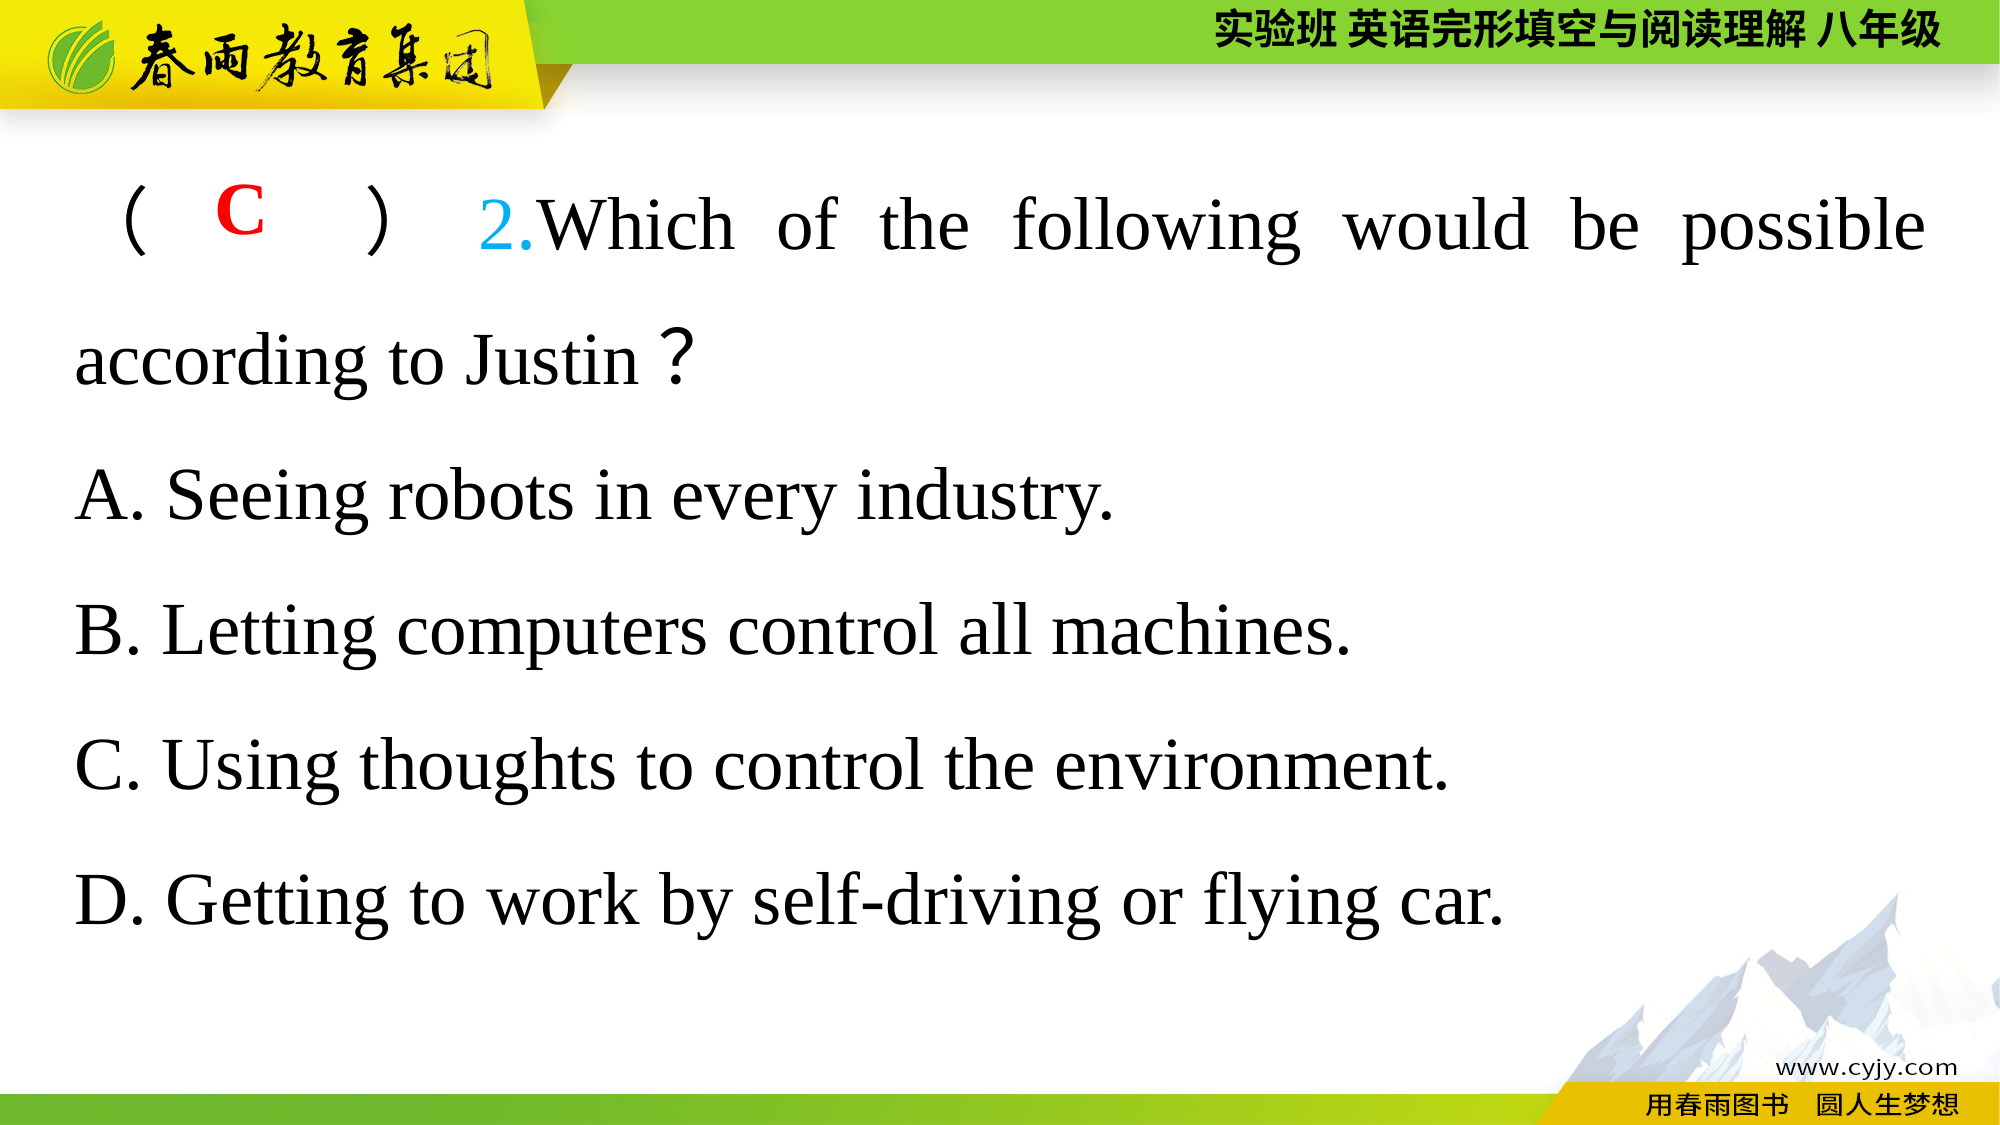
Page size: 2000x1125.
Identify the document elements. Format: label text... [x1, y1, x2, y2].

list （ ）2.Which of the following would be possible according to Justin？ A. Seeing robots in every industry. B. Letting computers control all machines. C. Using thoughts to control the environment. D. Getting to work by self-driving or flying car. [59, 122, 1944, 956]
picture [0, 0, 2000, 1125]
text_box C [199, 151, 284, 257]
